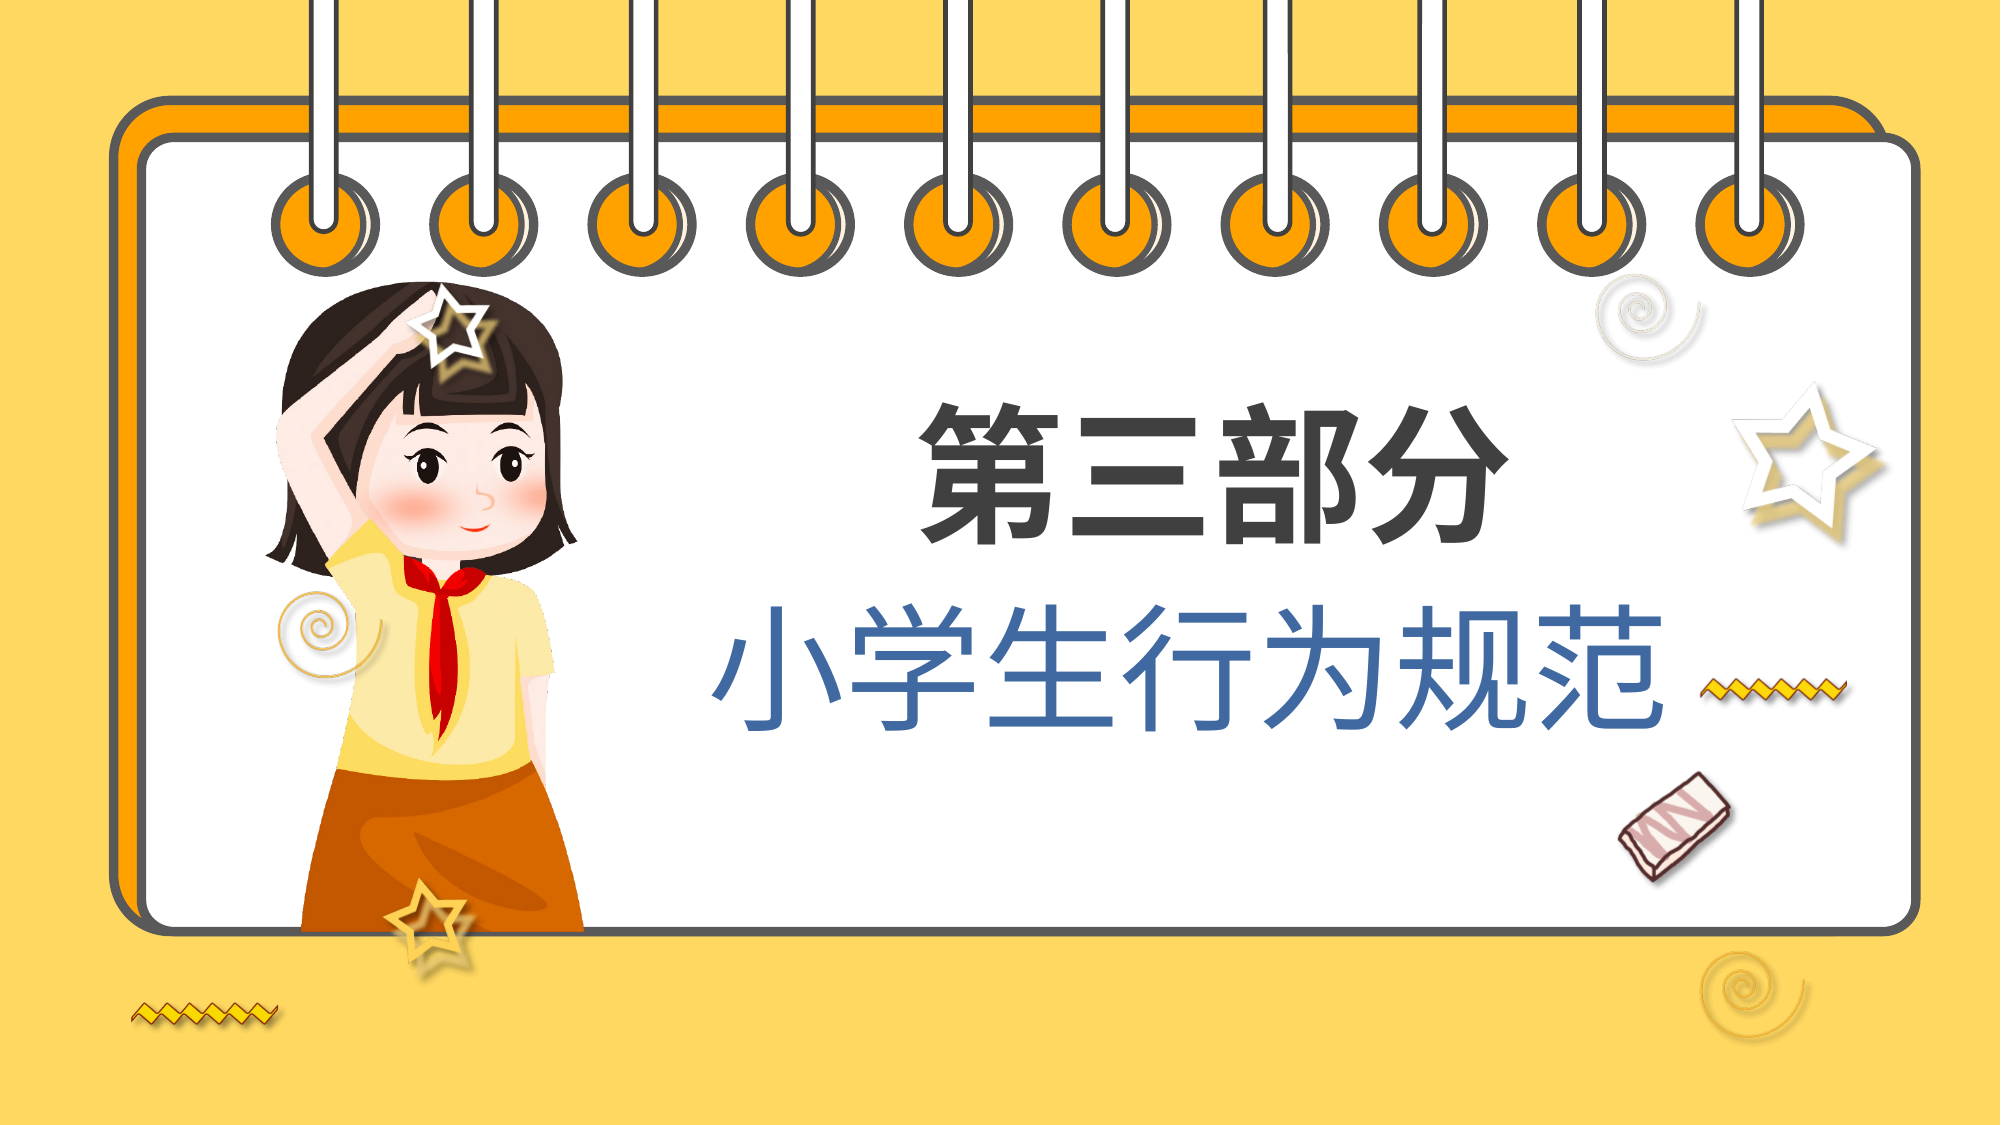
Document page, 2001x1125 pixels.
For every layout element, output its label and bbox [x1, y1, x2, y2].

picture [30, 214, 2001, 1125]
text_box [113, 0, 1916, 262]
